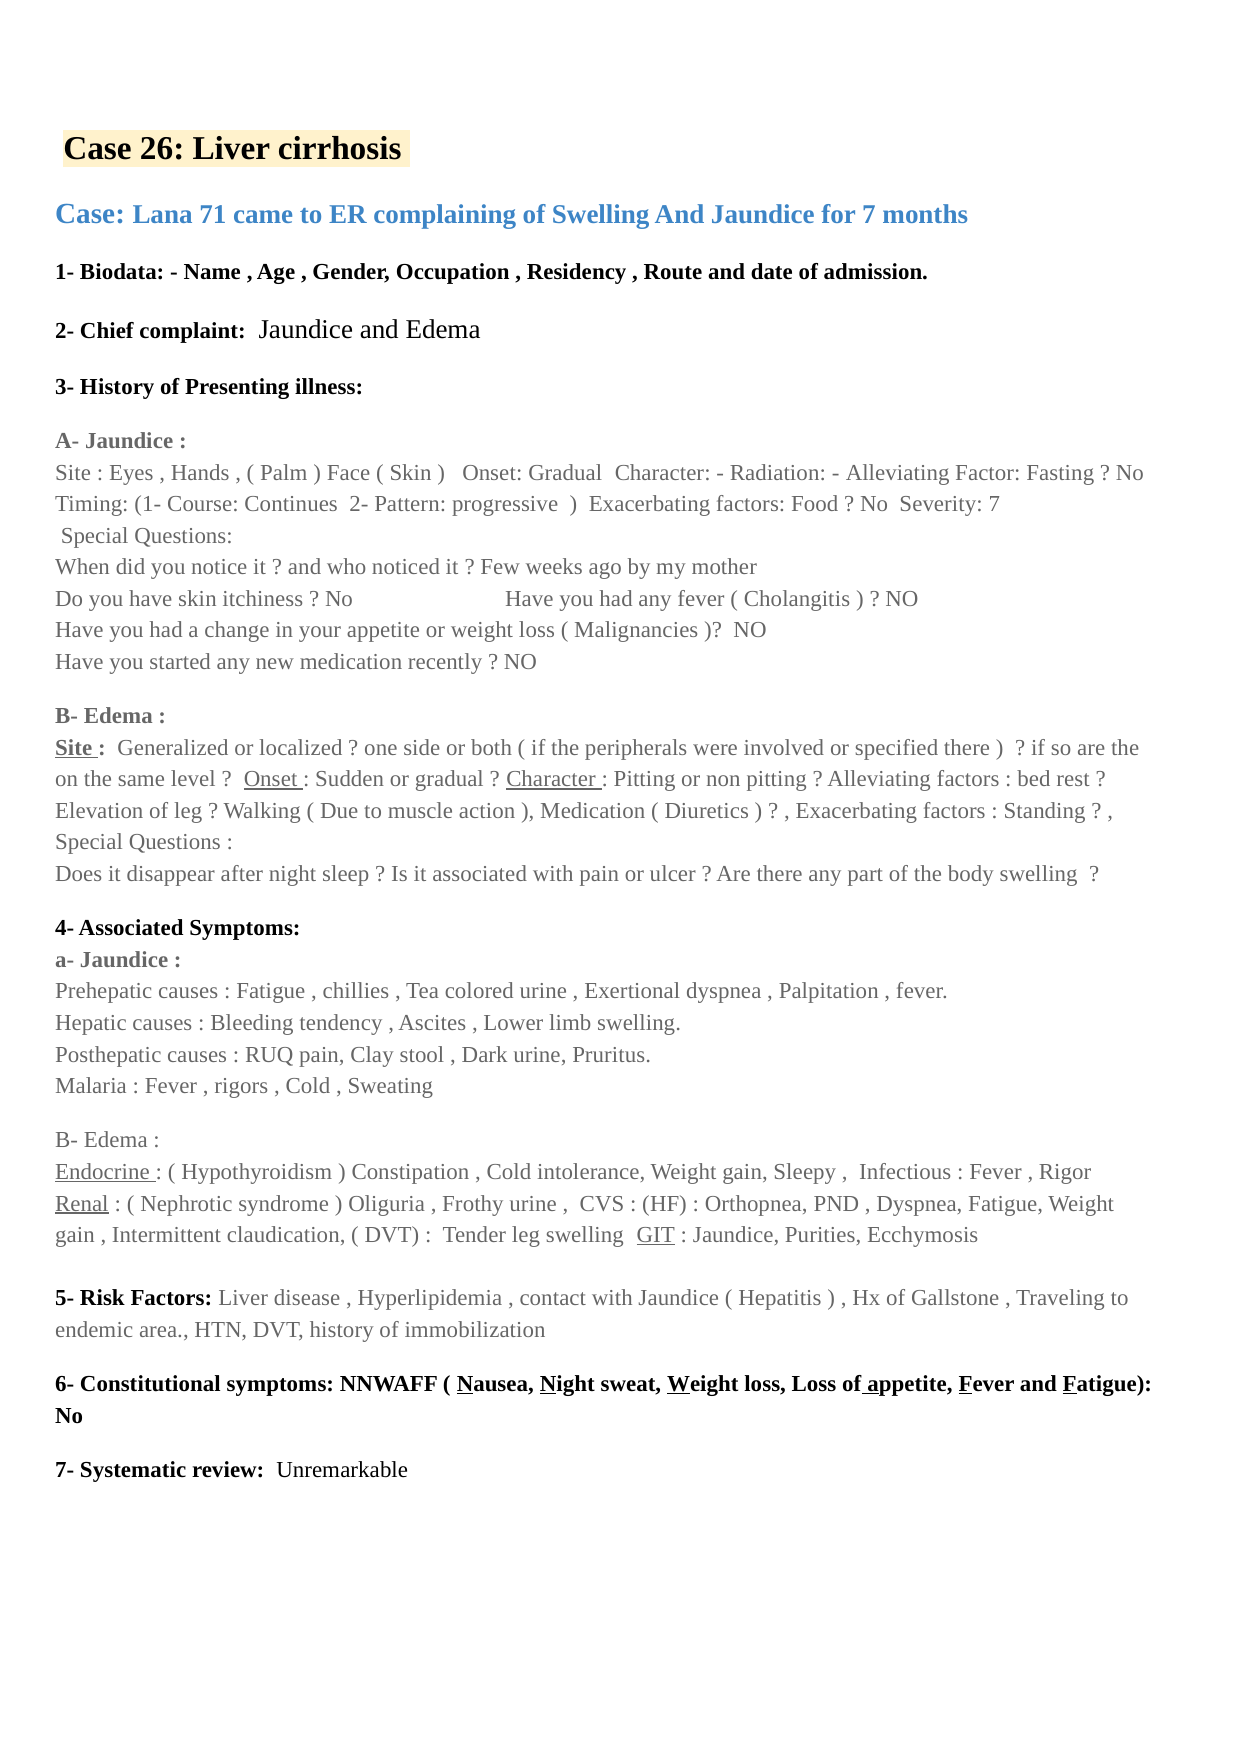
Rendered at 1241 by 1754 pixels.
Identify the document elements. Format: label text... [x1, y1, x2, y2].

text_box Case 26: Liver cirrhosis Case: Lana 71 came to ER complaining of Swelling And Jaundice for 7 months 1- Biodata: - Name , Age , Gender, Occupation , Residency , Route and date of admission. 2- Chief complaint: Jaundice and Edema 3- History of Presenting illness: A- Jaundice : Site : Eyes , Hands , ( Palm ) Face ( Skin ) Onset: Gradual Character: - Radiation: - Alleviating Factor: Fasting ? No Timing: (1- Course: Continues 2- Pattern: progressive ) Exacerbating factors: Food ? No Severity: 7 Special Questions: When did you notice it ? and who noticed it ? Few weeks ago by my mother Do you have skin itchiness ? No Have you had any fever ( Cholangitis ) ? NO Have you had a change in your appetite or weight loss ( Malignancies )? NO Have you started any new medication recently ? NO B- Edema : Site : Generalized or localized ? one side or both ( if the peripherals were involved or specified there ) ? if so are the on the same level ? Onset : Sudden or gradual ? Character : Pitting or non pitting ? Alleviating factors : bed rest ? Elevation of leg ? Walking ( Due to muscle action ), Medication ( Diuretics ) ? , Exacerbating factors : Standing ? , Special Questions : Does it disappear after night sleep ? Is it associated with pain or ulcer ? Are there any part of the body swelling ? 4- Associated Symptoms: a- Jaundice : Prehepatic causes : Fatigue , chillies , Tea colored urine , Exertional dyspnea , Palpitation , fever. Hepatic causes : Bleeding tendency , Ascites , Lower limb swelling. Posthepatic causes : RUQ pain, Clay stool , Dark urine, Pruritus. Malaria : Fever , rigors , Cold , Sweating B- Edema : Endocrine : ( Hypothyroidism ) Constipation , Cold intolerance, Weight gain, Sleepy , Infectious : Fever , Rigor Renal : ( Nephrotic syndrome ) Oliguria , Frothy urine , CVS : (HF) : Orthopnea, PND , Dyspnea, Fatigue, Weight gain , Intermittent claudication, ( DVT) : Tender leg swelling GIT : Jaundice, Purities, Ecchymosis 5- Risk Factors: Liver disease , Hyperlipidemia , contact with Jaundice ( Hepatitis ) , Hx of Gallstone , Traveling to endemic area., HTN, DVT, history of immobilization 6- Constitutional symptoms: NNWAFF ( Nausea, Night sweat, Weight loss, Loss of appetite, Fever and Fatigue): No 7- Systematic review: Unremarkable [34, 99, 1189, 1682]
